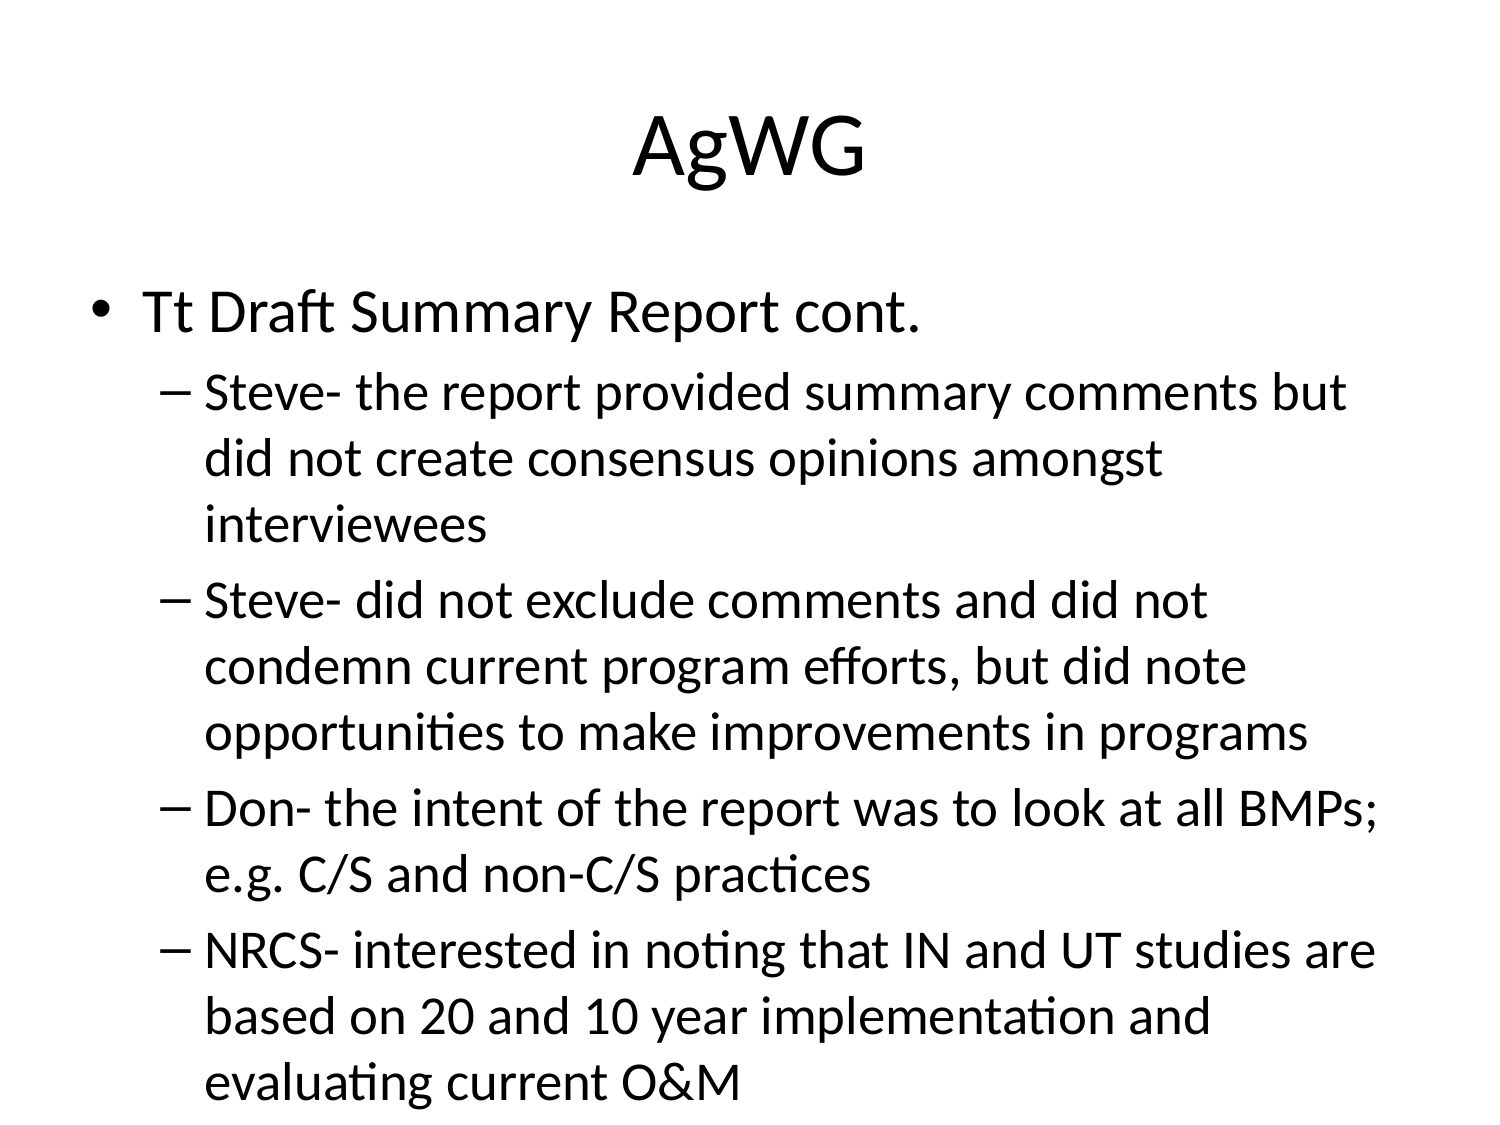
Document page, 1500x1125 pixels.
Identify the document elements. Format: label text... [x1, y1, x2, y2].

title AgWG [75, 45, 1425, 233]
list Tt Draft Summary Report cont. Steve- the report provided summary comments but did not create consensus opinions amongst interviewees Steve- did not exclude comments and did not condemn current program efforts, but did note opportunities to make improvements in programs Don- the intent of the report was to look at all BMPs; e.g. C/S and non-C/S practices NRCS- interested in noting that IN and UT studies are based on 20 and 10 year implementation and evaluating current O&M [75, 262, 1425, 1125]
